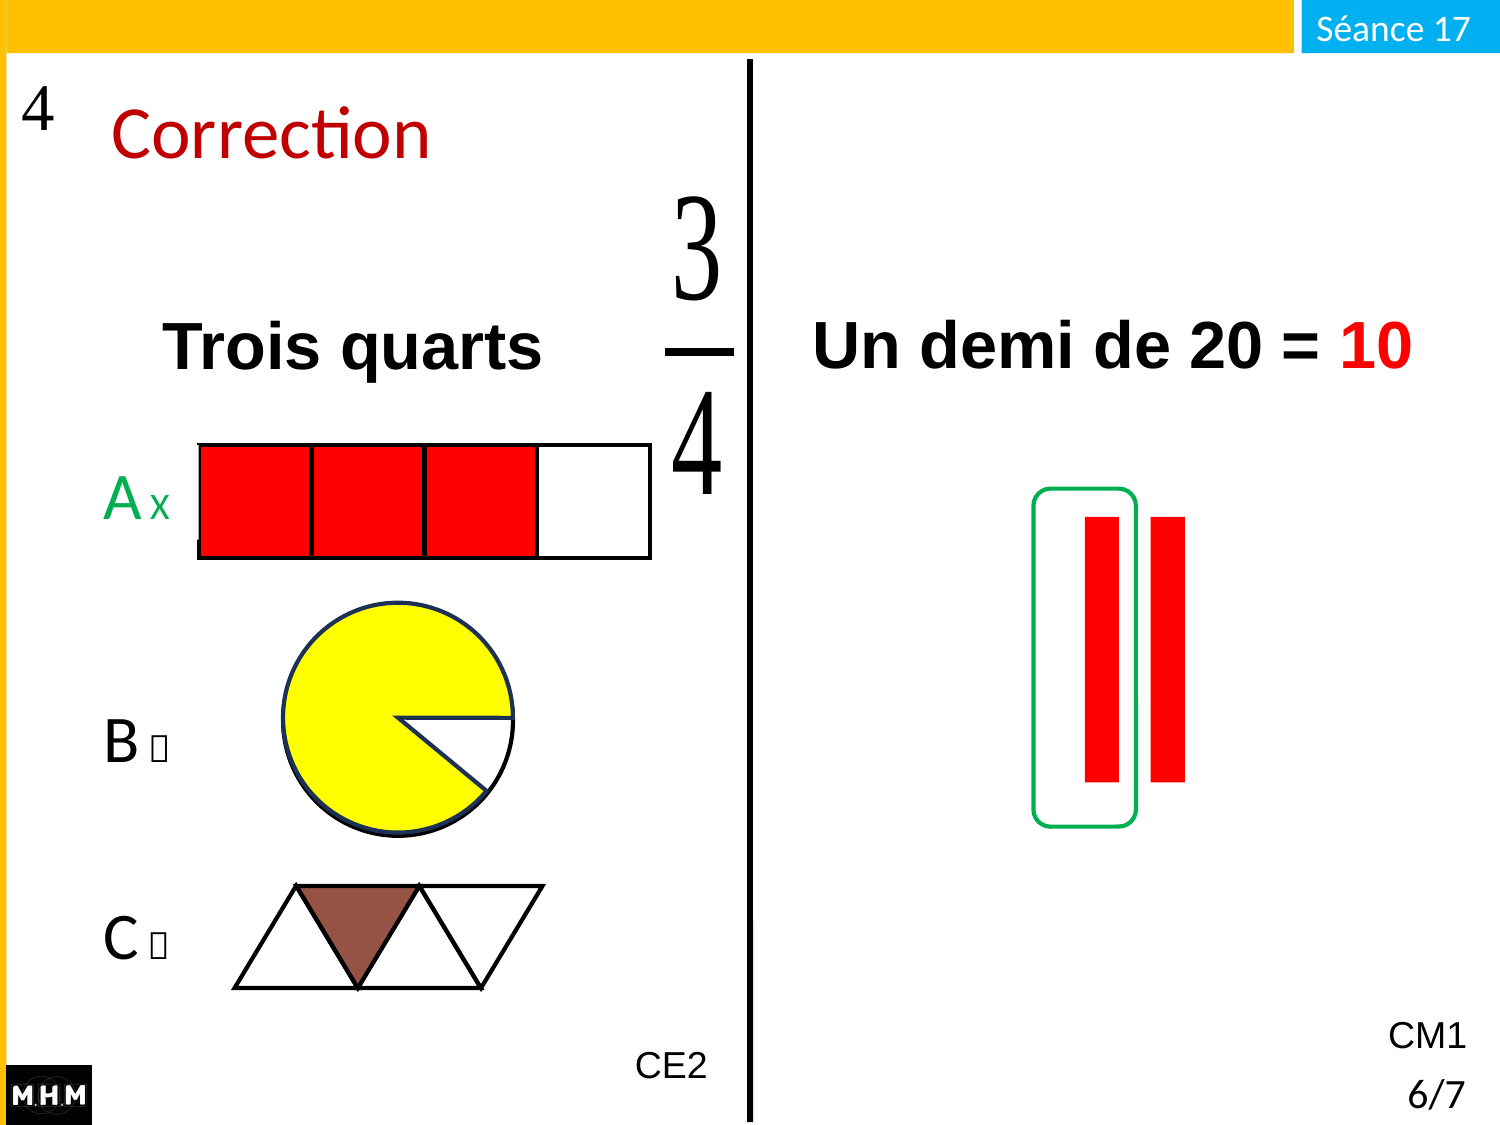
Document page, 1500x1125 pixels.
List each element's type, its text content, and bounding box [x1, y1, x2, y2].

text_box [1083, 515, 1121, 784]
text_box A X [88, 445, 196, 540]
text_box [234, 885, 543, 989]
text_box CM1 [1373, 1003, 1492, 1061]
text_box Trois quarts [147, 295, 561, 385]
text_box [1031, 486, 1139, 829]
text_box CE2 [620, 1033, 739, 1091]
list 6/7 [1373, 1064, 1500, 1125]
text_box [280, 600, 516, 835]
text_box C  [88, 885, 233, 981]
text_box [198, 444, 651, 559]
picture [6, 1065, 92, 1125]
text_box [1149, 515, 1187, 784]
text_box Un demi de 20 = 10 [797, 294, 1447, 385]
text_box Correction [96, 60, 473, 208]
text_box [284, 720, 516, 838]
text_box B  [88, 688, 235, 784]
